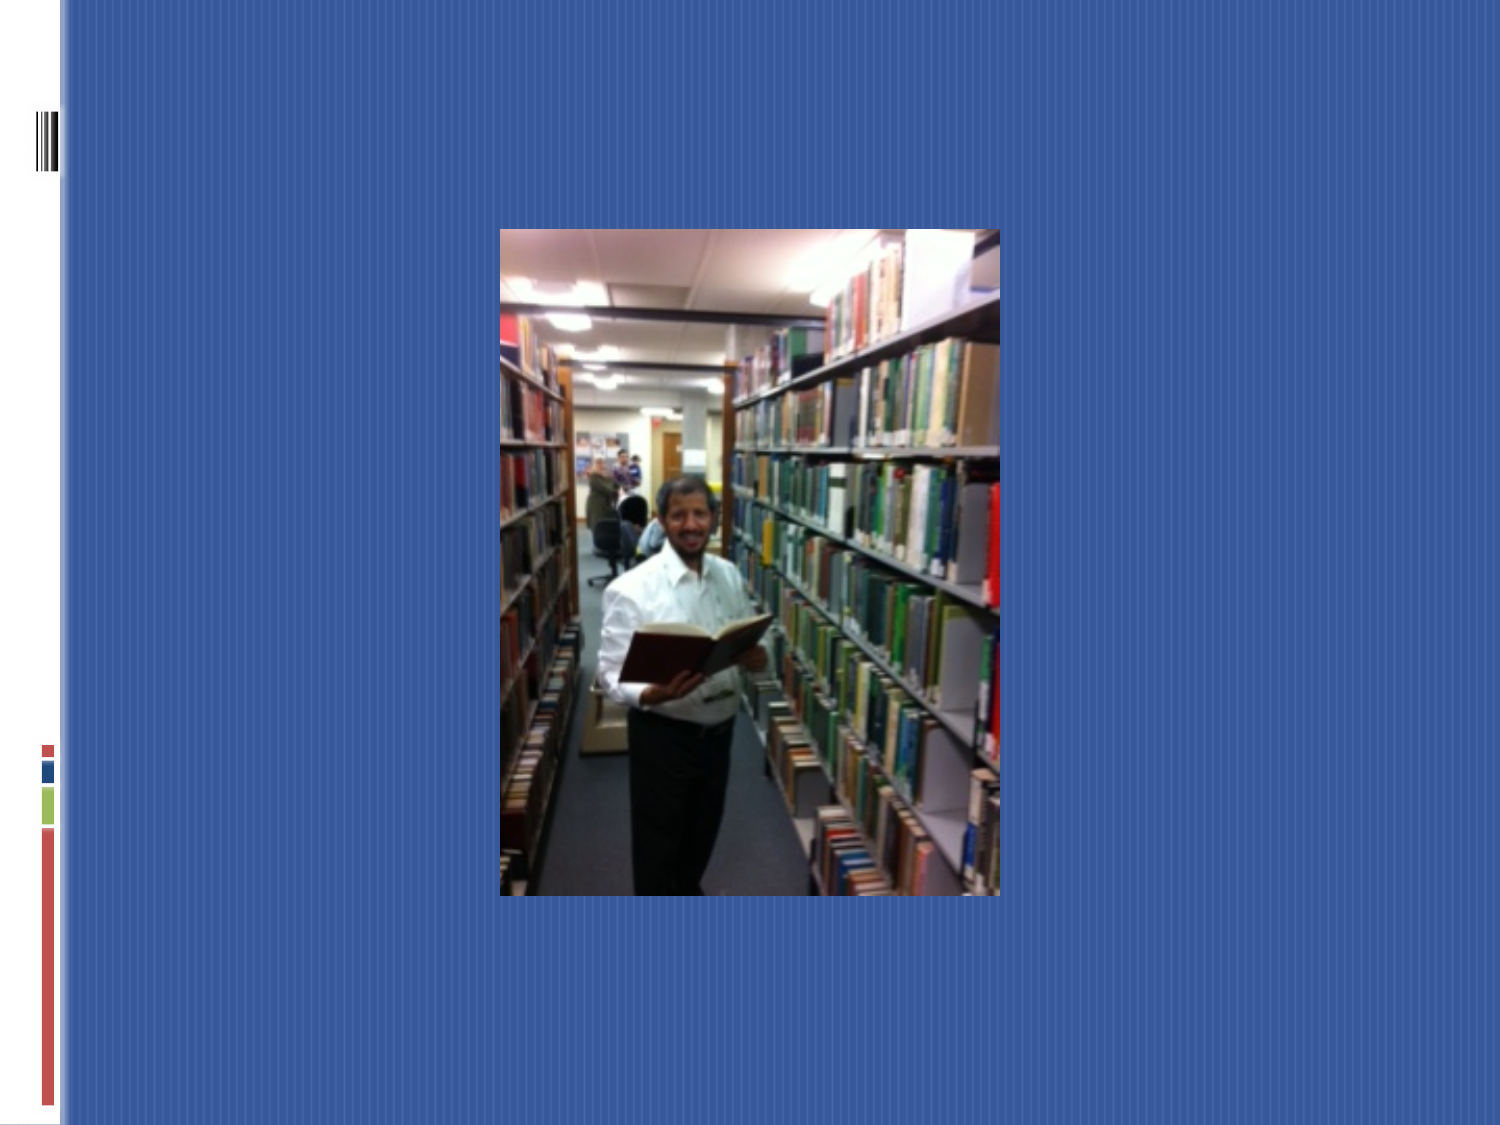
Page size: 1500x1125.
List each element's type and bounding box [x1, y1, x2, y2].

picture [499, 228, 1001, 897]
